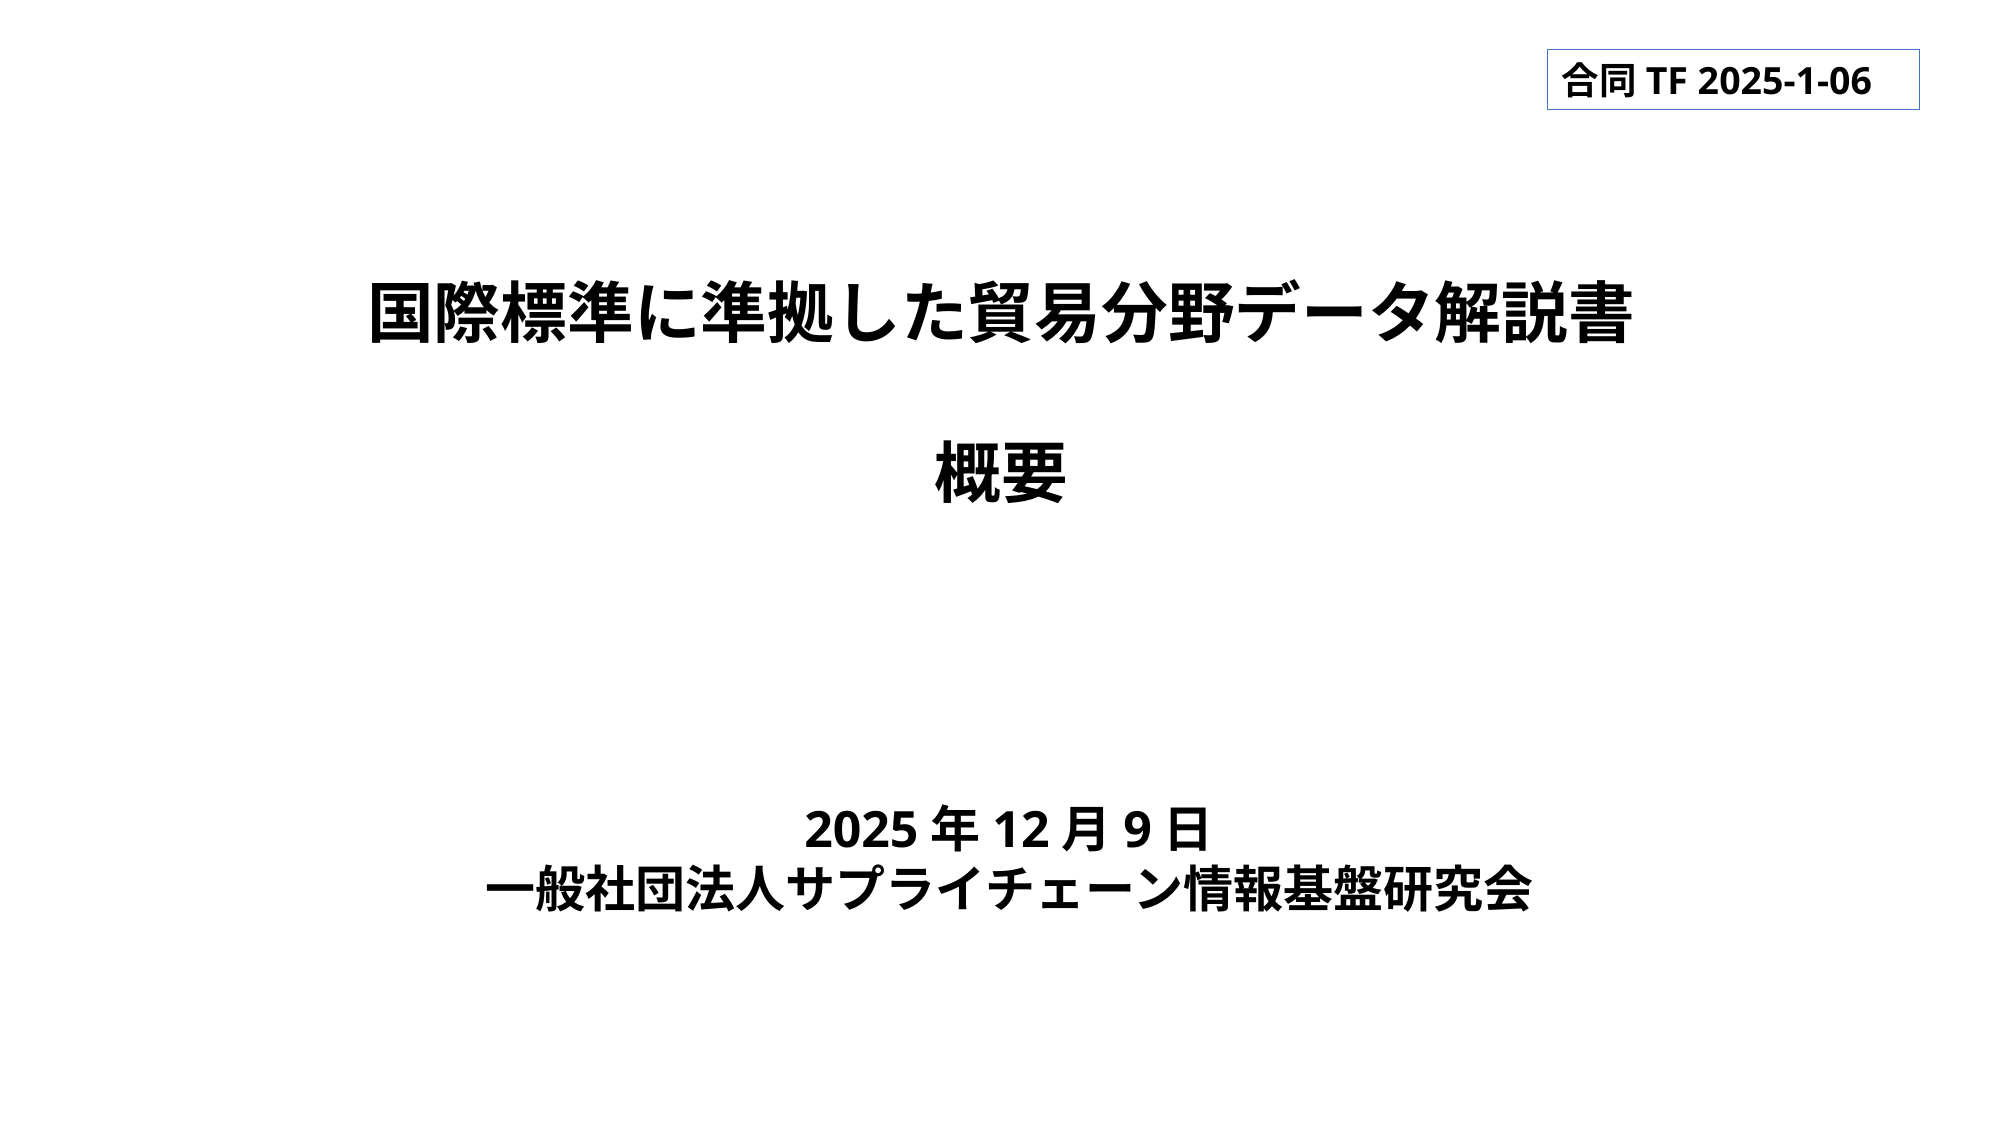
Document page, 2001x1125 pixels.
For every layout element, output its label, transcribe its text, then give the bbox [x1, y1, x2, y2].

text_box 2025年12月9日 一般社団法人サプライチェーン情報基盤研究会 [191, 789, 1827, 925]
text_box 合同TF 2025-1-06 [1547, 49, 1920, 110]
text_box 国際標準に準拠した貿易分野データ解説書 概要 [176, 263, 1827, 519]
